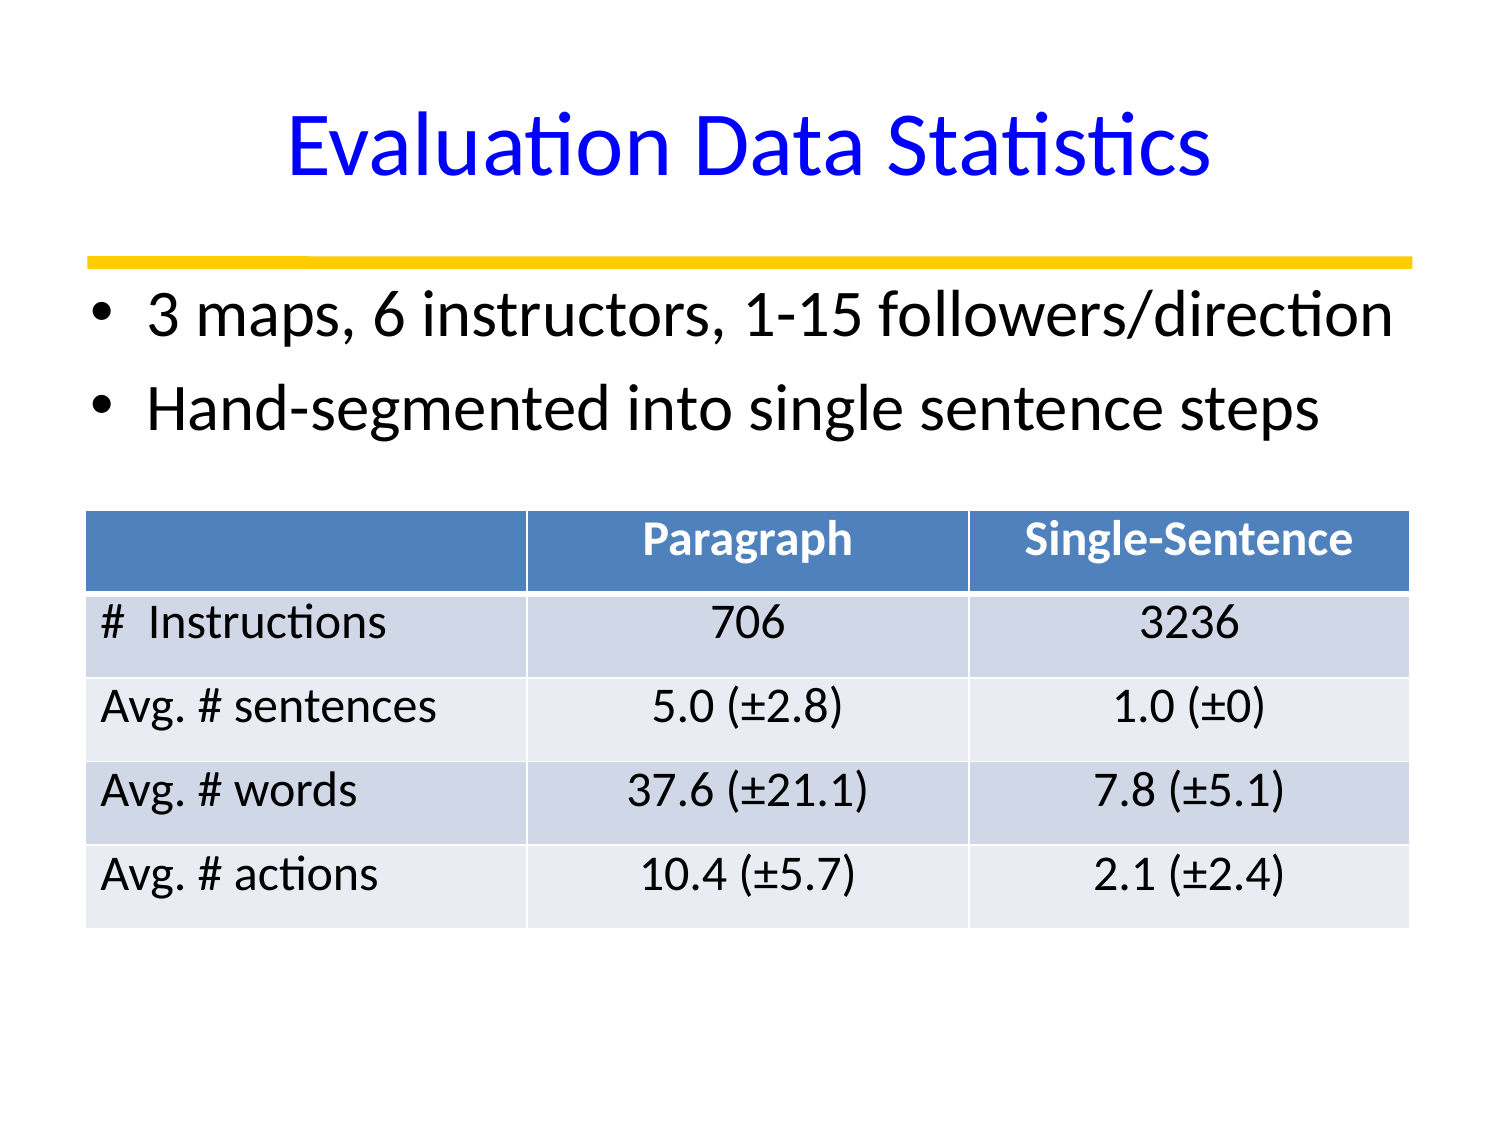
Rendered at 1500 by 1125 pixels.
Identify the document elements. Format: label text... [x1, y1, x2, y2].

text_box 3 maps, 6 instructors, 1-15 followers/direction Hand-segmented into single sentence steps [74, 262, 1425, 513]
table_cell Avg. # actions [86, 846, 526, 928]
table_cell 2.1 (±2.4) [970, 846, 1409, 928]
table_header Single-Sentence [970, 511, 1409, 591]
table_cell 37.6 (±21.1) [528, 762, 968, 844]
table_cell Avg. # words [86, 762, 526, 844]
table_header Paragraph [528, 511, 968, 591]
title Evaluation Data Statistics [75, 45, 1425, 233]
table_cell 3236 [970, 597, 1409, 677]
table_cell # Instructions [86, 597, 526, 677]
table_cell 706 [528, 597, 968, 677]
table_cell 5.0 (±2.8) [528, 679, 968, 761]
table_cell 10.4 (±5.7) [528, 846, 968, 928]
table_cell 7.8 (±5.1) [970, 762, 1409, 844]
table_cell Avg. # sentences [86, 679, 526, 761]
table_cell 1.0 (±0) [970, 679, 1409, 761]
table_header [86, 511, 526, 591]
